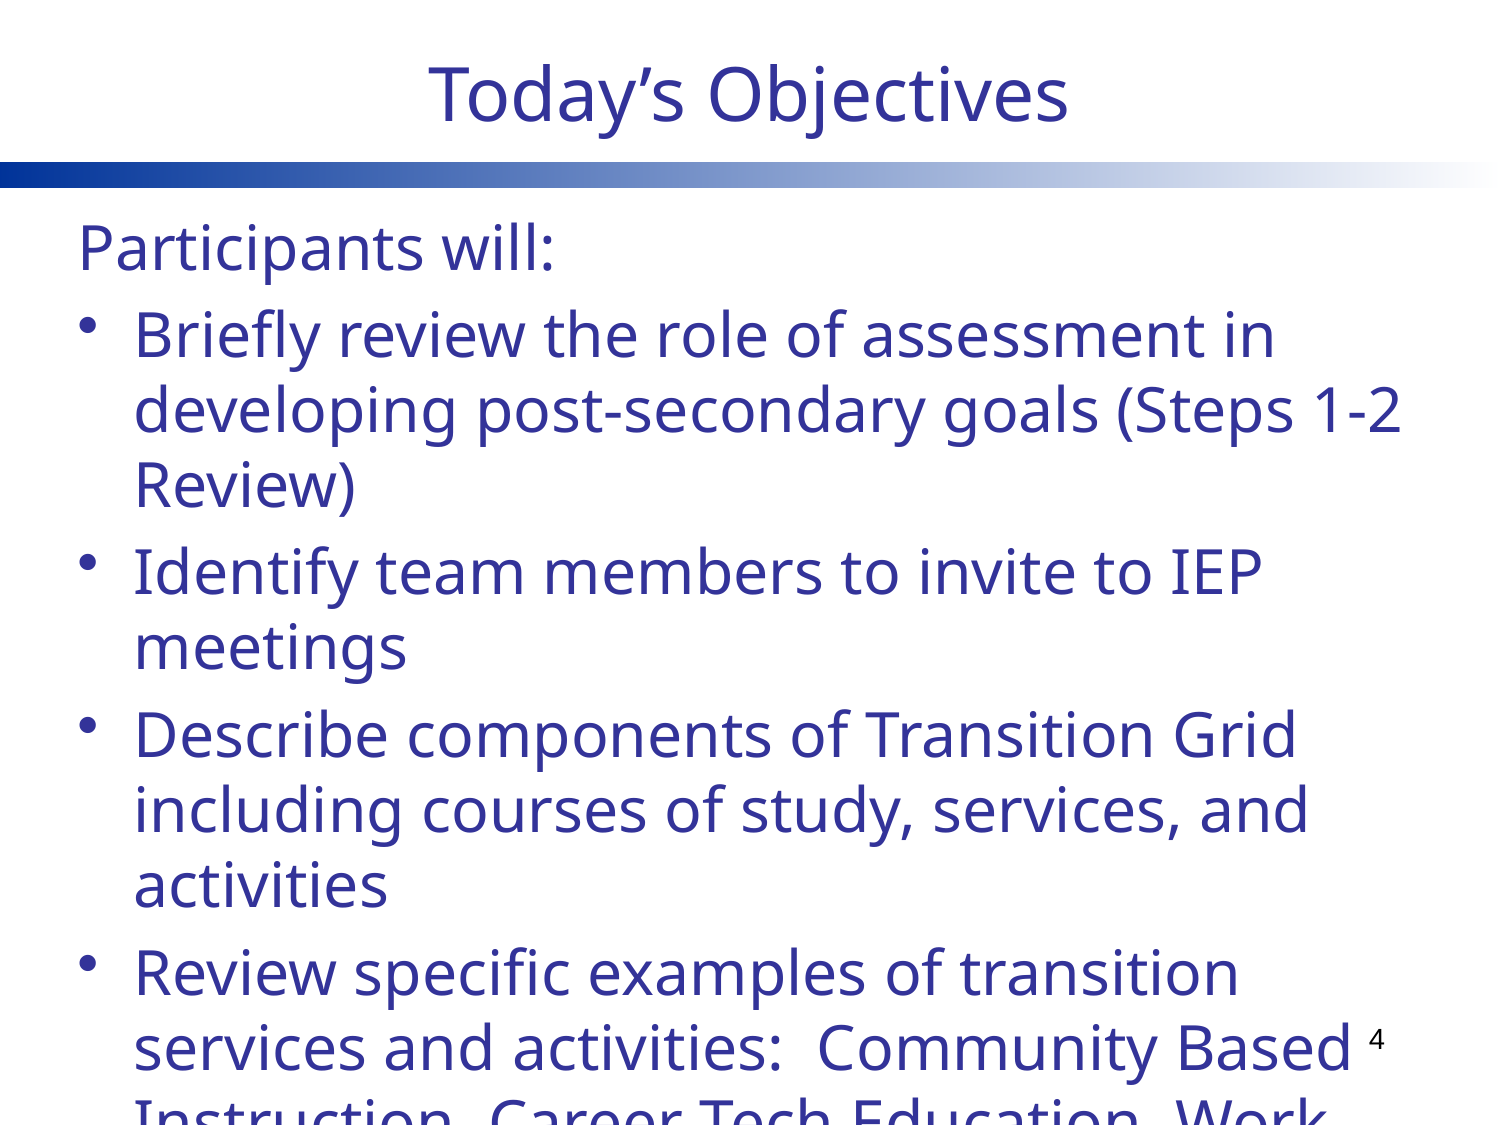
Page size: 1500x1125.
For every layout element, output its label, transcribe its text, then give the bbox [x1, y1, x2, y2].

list Participants will: Briefly review the role of assessment in developing post-secondary goals (Steps 1-2 Review) Identify team members to invite to IEP meetings Describe components of Transition Grid including courses of study, services, and activities Review specific examples of transition services and activities: Community Based Instruction, Career Tech Education, Work Based Learning, building Self-Determination skills [62, 200, 1438, 1050]
slide_number 4 [1324, 1012, 1401, 1091]
title Today’s Objectives [75, 45, 1425, 138]
